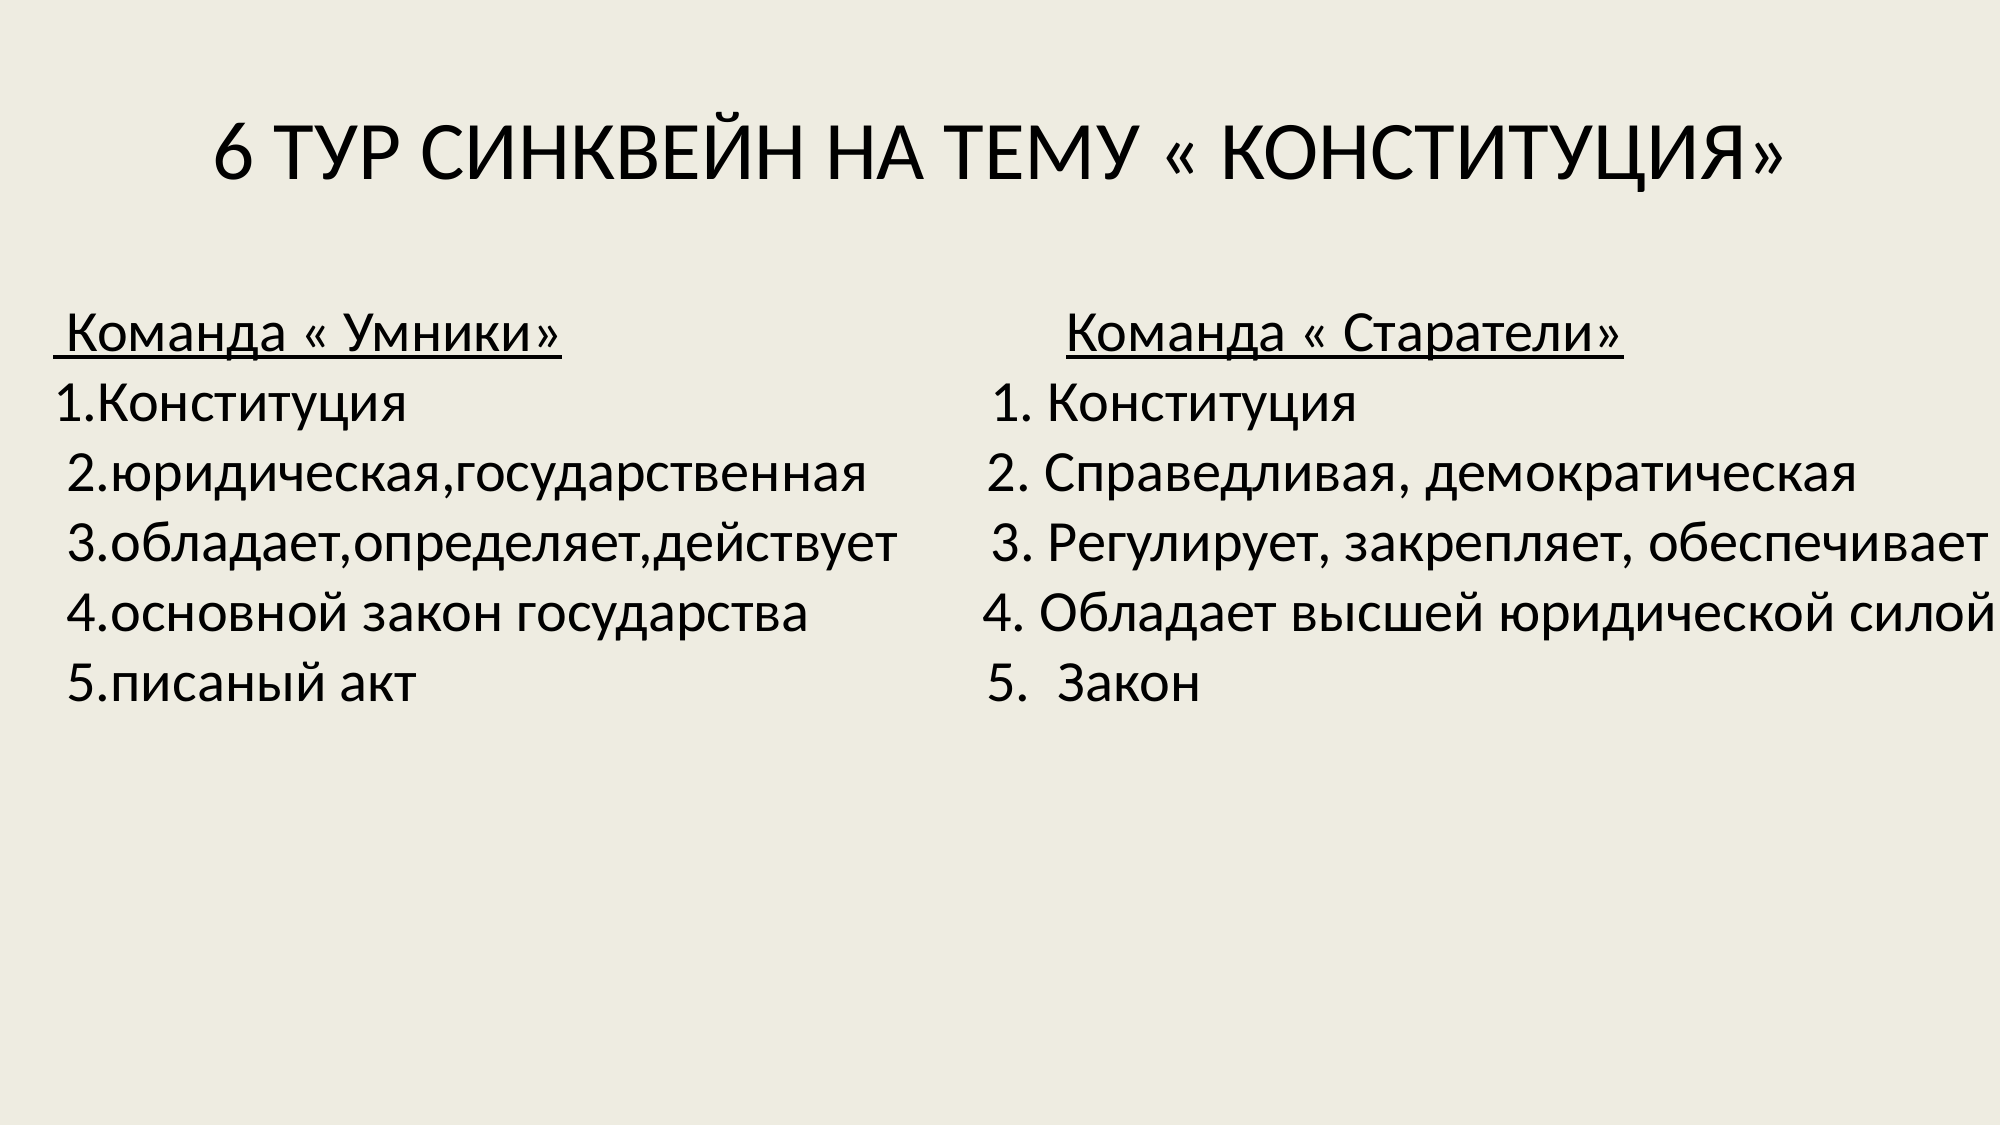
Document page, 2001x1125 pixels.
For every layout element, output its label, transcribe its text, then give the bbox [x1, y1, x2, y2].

text_box Команда « Умники» Команда « Старатели» 1.Конституция 1. Конституция 2.юридическая,государственная 2. Справедливая, демократическая 3.обладает,определяет,действует 3. Регулирует, закрепляет, обеспечивает 4.основной закон государства 4. Обладает высшей юридической силой 5.писаный акт 5. Закон [38, 165, 2000, 720]
text_box 6 ТУР СИНКВЕЙН НА ТЕМУ « КОНСТИТУЦИЯ» [197, 88, 1952, 204]
